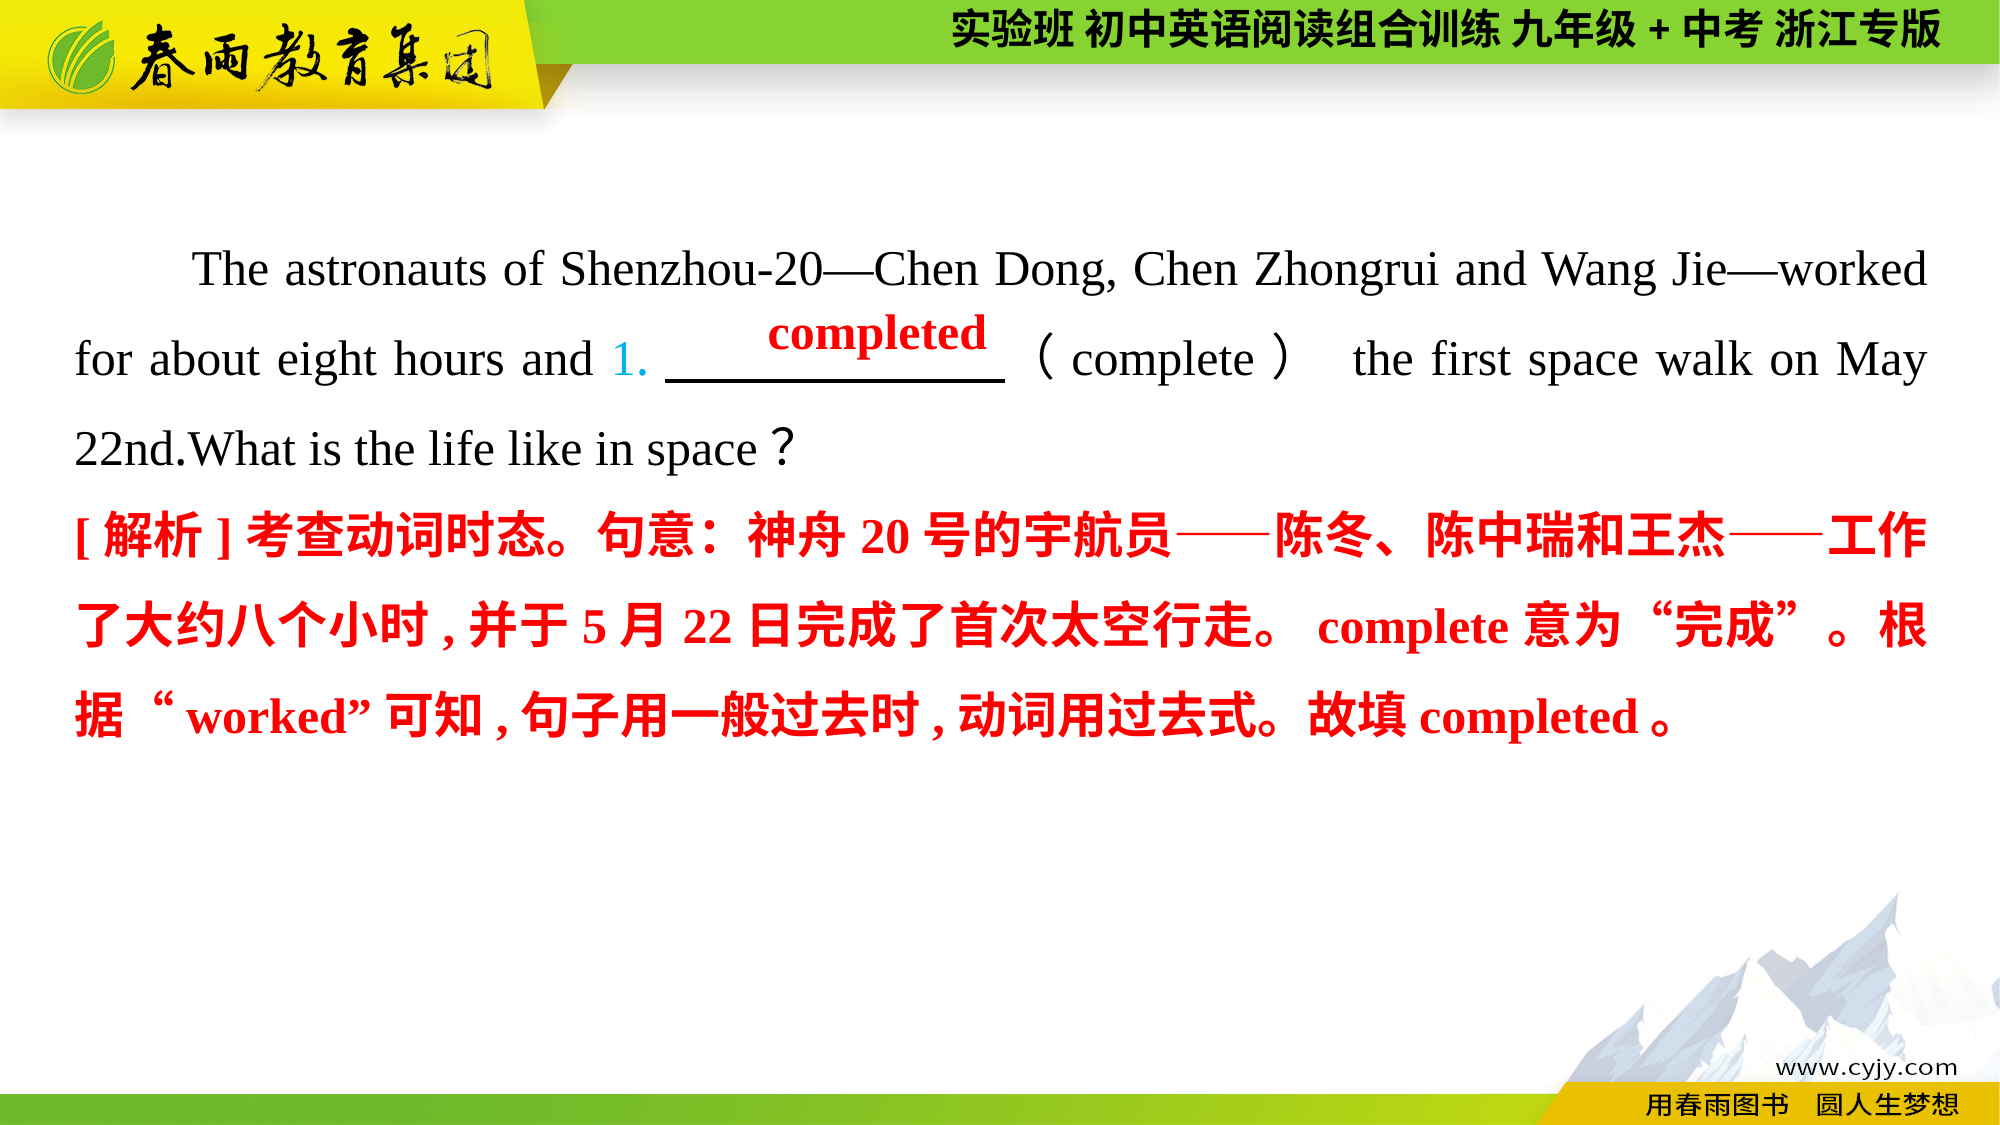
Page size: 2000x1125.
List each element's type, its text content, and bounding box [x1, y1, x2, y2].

text_box completed [752, 292, 1003, 367]
list The astronauts of Shenzhou-20—Chen Dong, Chen Zhongrui and Wang Jie—worked for about eight hours and 1. （complete） the first space walk on May 22nd.What is the life like in space？ [59, 197, 1944, 466]
text_box [解析]考查动词时态。句意：神舟20号的宇航员——陈冬、陈中瑞和王杰——工作了大约八个小时,并于5月22日完成了首次太空行走。complete意为“完成”。根据“worked”可知,句子用一般过去时,动词用过去式。故填completed。 [59, 466, 1944, 752]
picture [0, 0, 2000, 1125]
